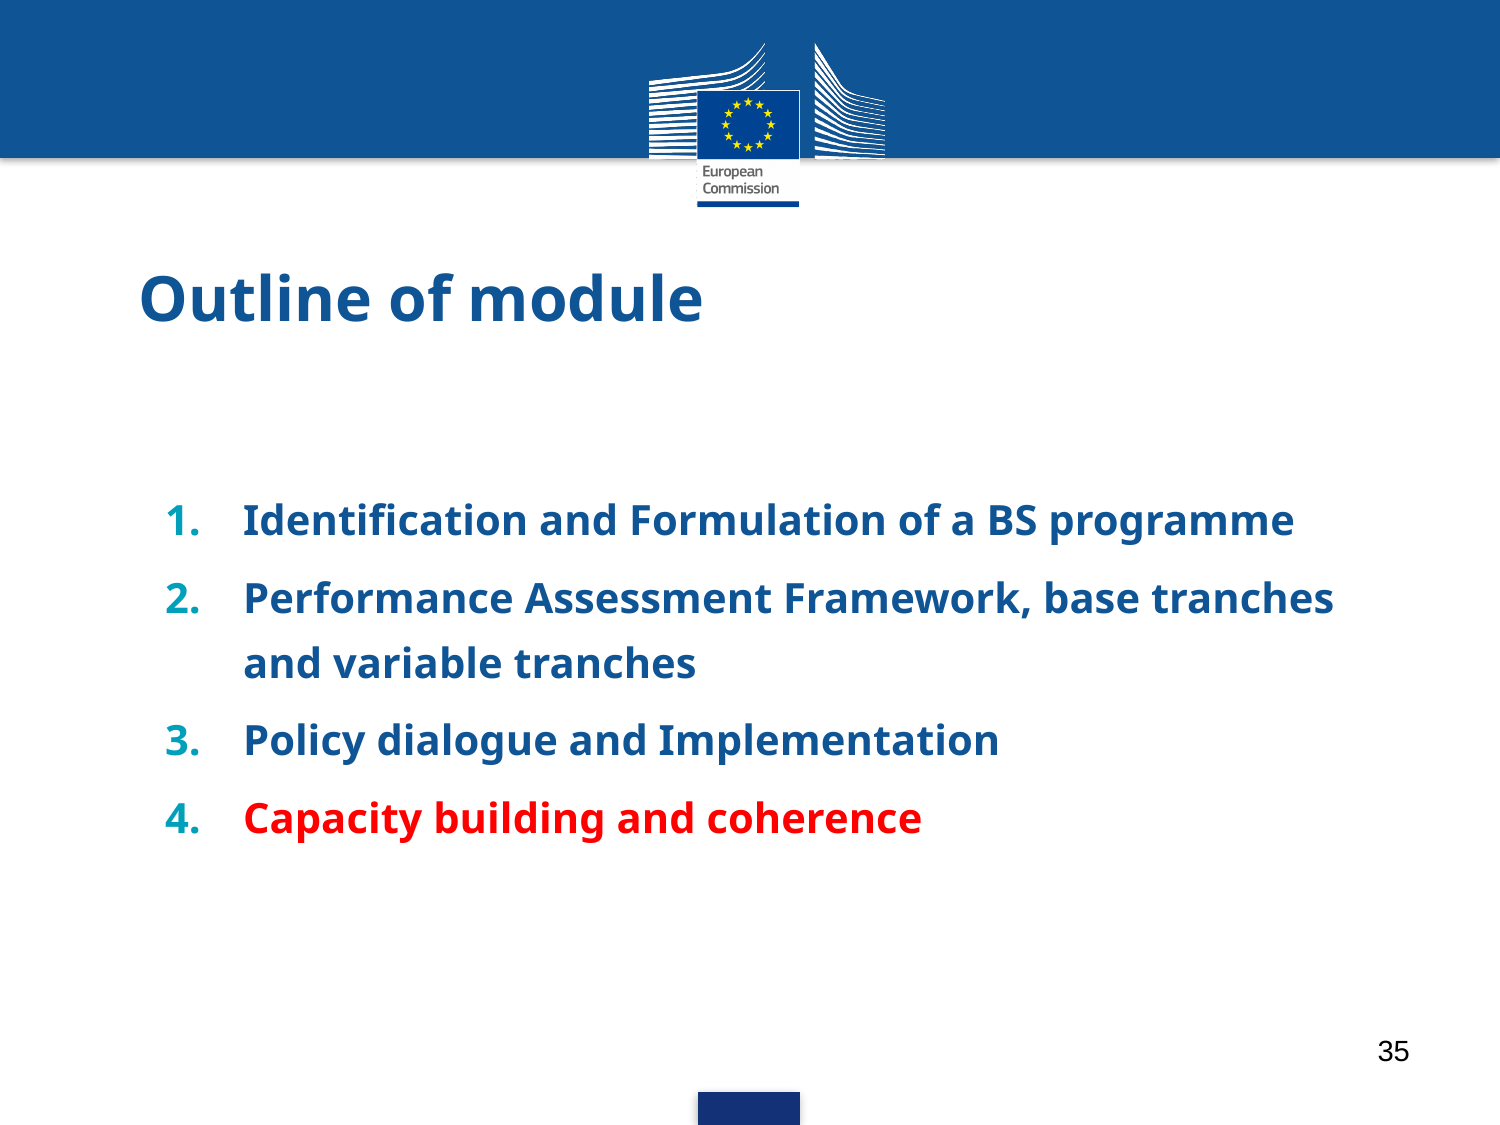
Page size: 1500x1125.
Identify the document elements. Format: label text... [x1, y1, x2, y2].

picture [649, 42, 885, 208]
slide_number 35 [1074, 1024, 1426, 1103]
list Identification and Formulation of a BS programme Performance Assessment Framework, base tranches and variable tranches Policy dialogue and Implementation Capacity building and coherence [74, 408, 1426, 1048]
title Outline of module [64, 219, 1416, 374]
